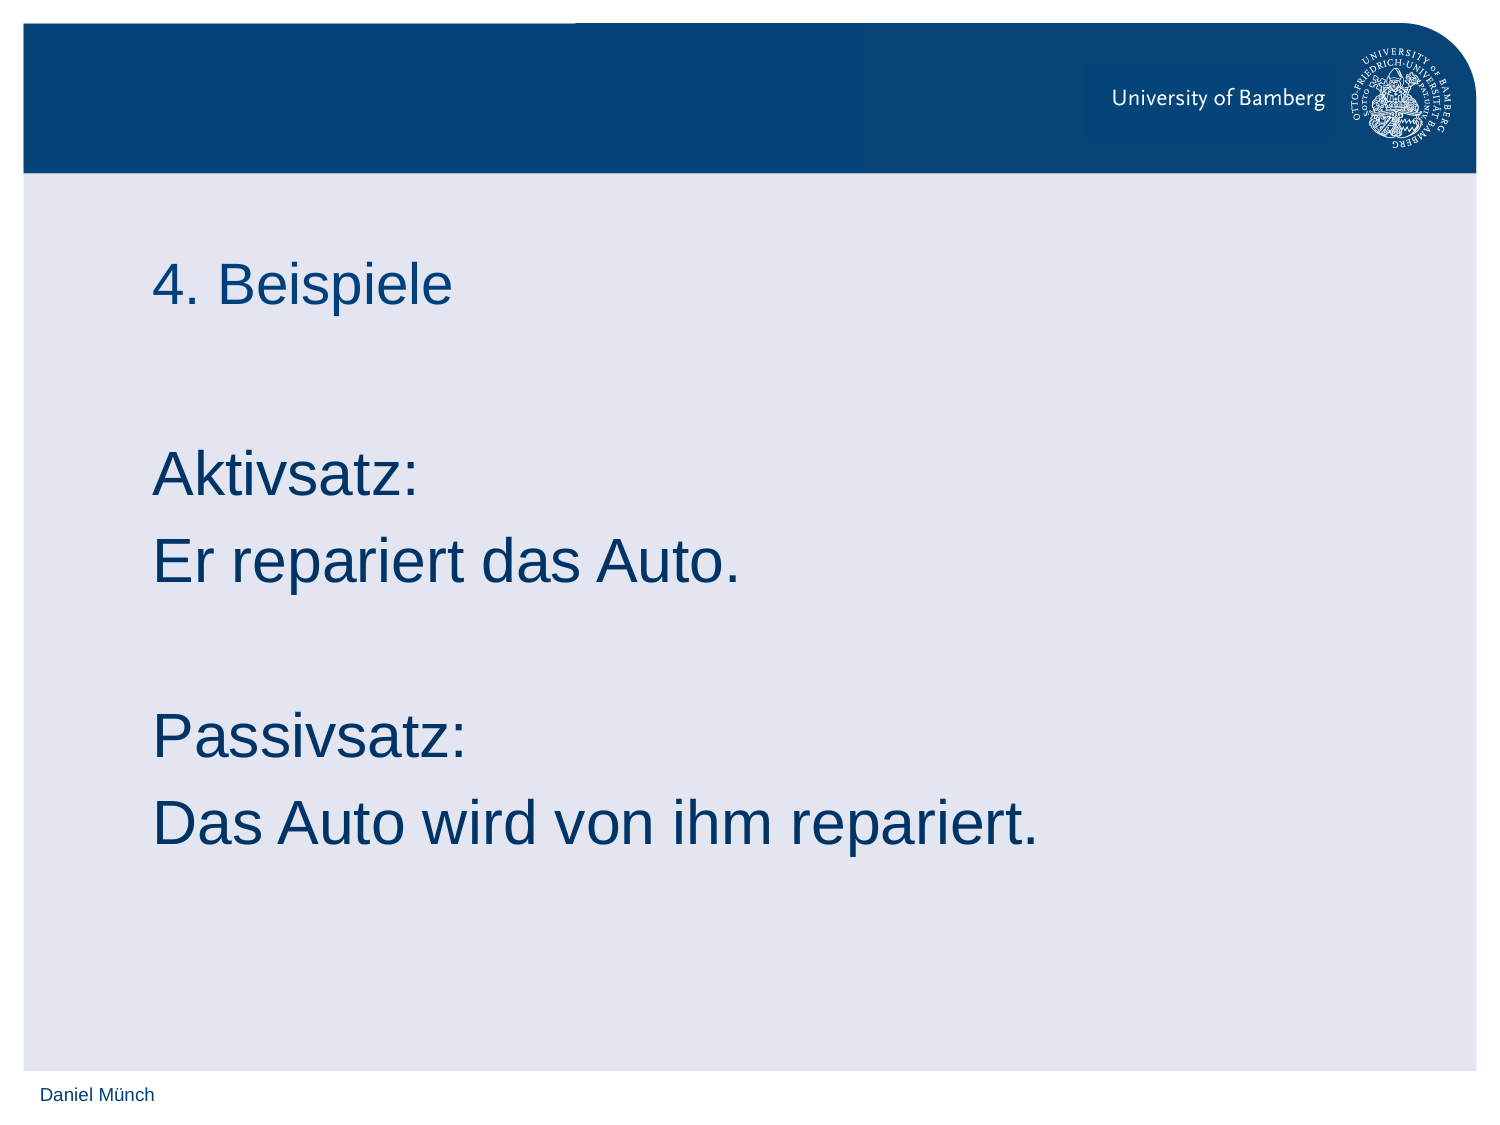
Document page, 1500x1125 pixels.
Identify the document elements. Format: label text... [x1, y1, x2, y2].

picture [0, 0, 1500, 1125]
list Aktivsatz: Er repariert das Auto. Passivsatz: Das Auto wird von ihm repariert. [137, 425, 1436, 1008]
title 4. Beispiele [137, 187, 1363, 375]
